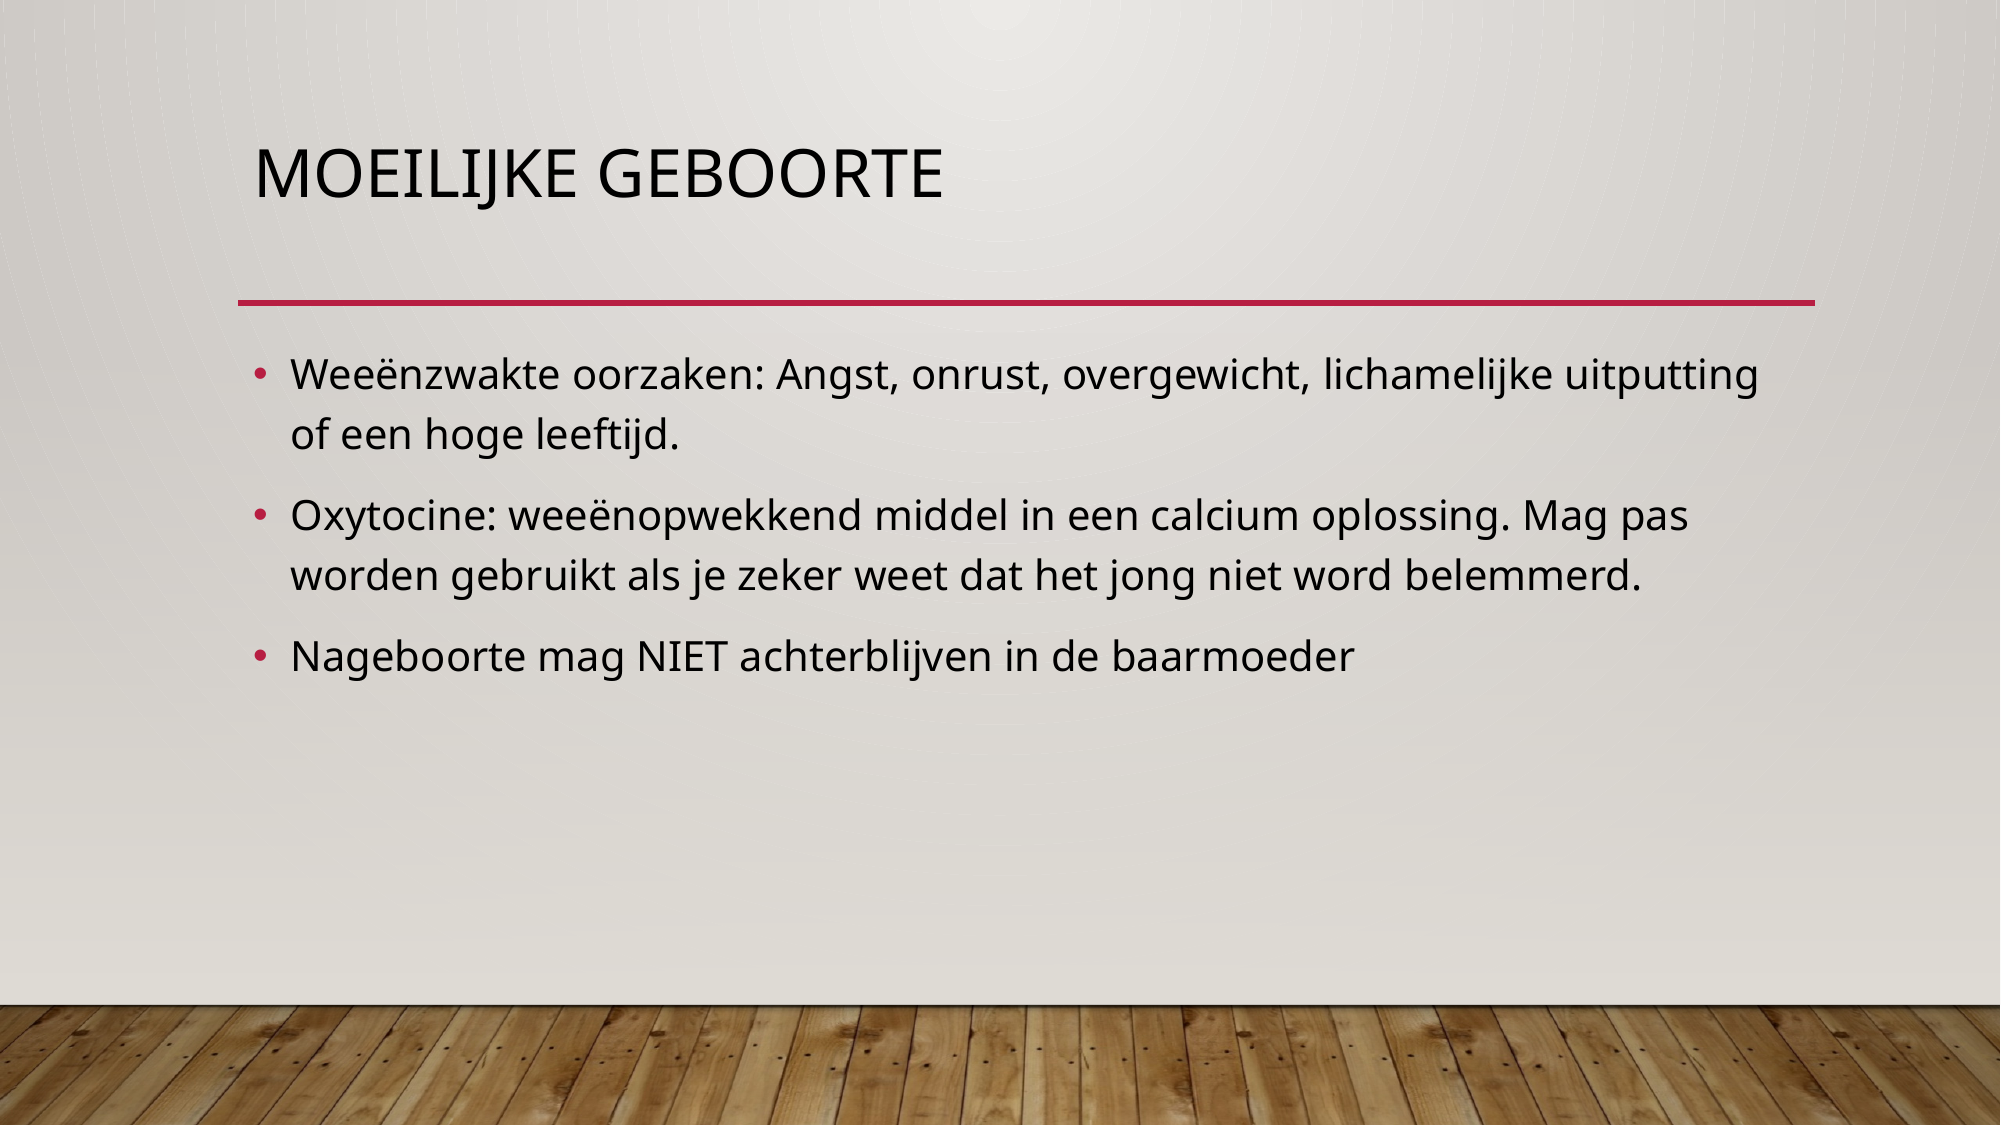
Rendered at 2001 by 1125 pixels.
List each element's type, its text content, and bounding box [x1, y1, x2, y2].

list Weeënzwakte oorzaken: Angst, onrust, overgewicht, lichamelijke uitputting of een hoge leeftijd. Oxytocine: weeënopwekkend middel in een calcium oplossing. Mag pas worden gebruikt als je zeker weet dat het jong niet word belemmerd. Nageboorte mag NIET achterblijven in de baarmoeder [238, 330, 1814, 897]
title Moeilijke geboorte [238, 131, 1814, 305]
picture [0, 1005, 2000, 1125]
